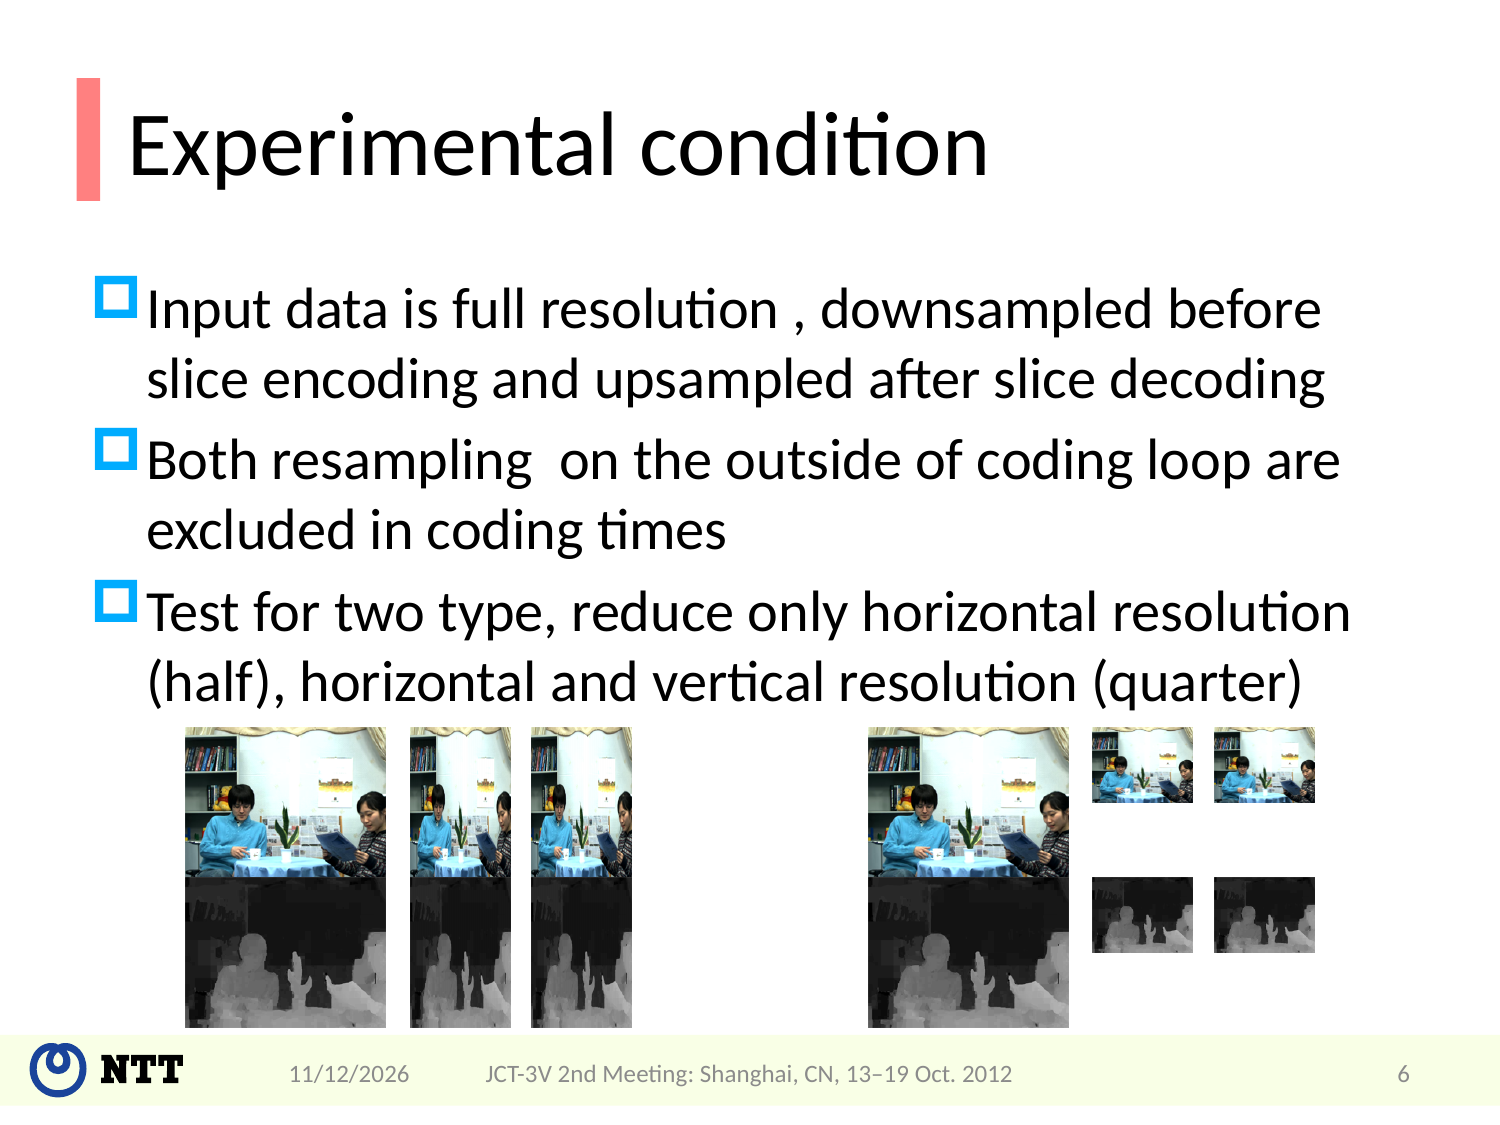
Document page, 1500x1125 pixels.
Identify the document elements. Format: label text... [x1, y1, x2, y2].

list Input data is full resolution , downsampled before slice encoding and upsampled after slice decoding Both resampling on the outside of coding loop are excluded in coding times Test for two type, reduce only horizontal resolution (half), horizontal and vertical resolution (quarter) [75, 262, 1425, 1005]
picture [531, 727, 633, 1029]
picture [1213, 877, 1315, 954]
footer JCT-3V 2nd Meeting: Shanghai, CN, 13–19 Oct. 2012 [454, 1042, 1046, 1103]
picture [409, 727, 511, 1029]
picture [1092, 877, 1193, 954]
slide_number 6 [1074, 1042, 1425, 1103]
title Experimental condition [112, 45, 1425, 233]
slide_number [75, 1042, 425, 1103]
picture [1213, 727, 1315, 804]
picture [185, 727, 387, 1029]
picture [867, 727, 1069, 1029]
picture [1092, 727, 1193, 804]
